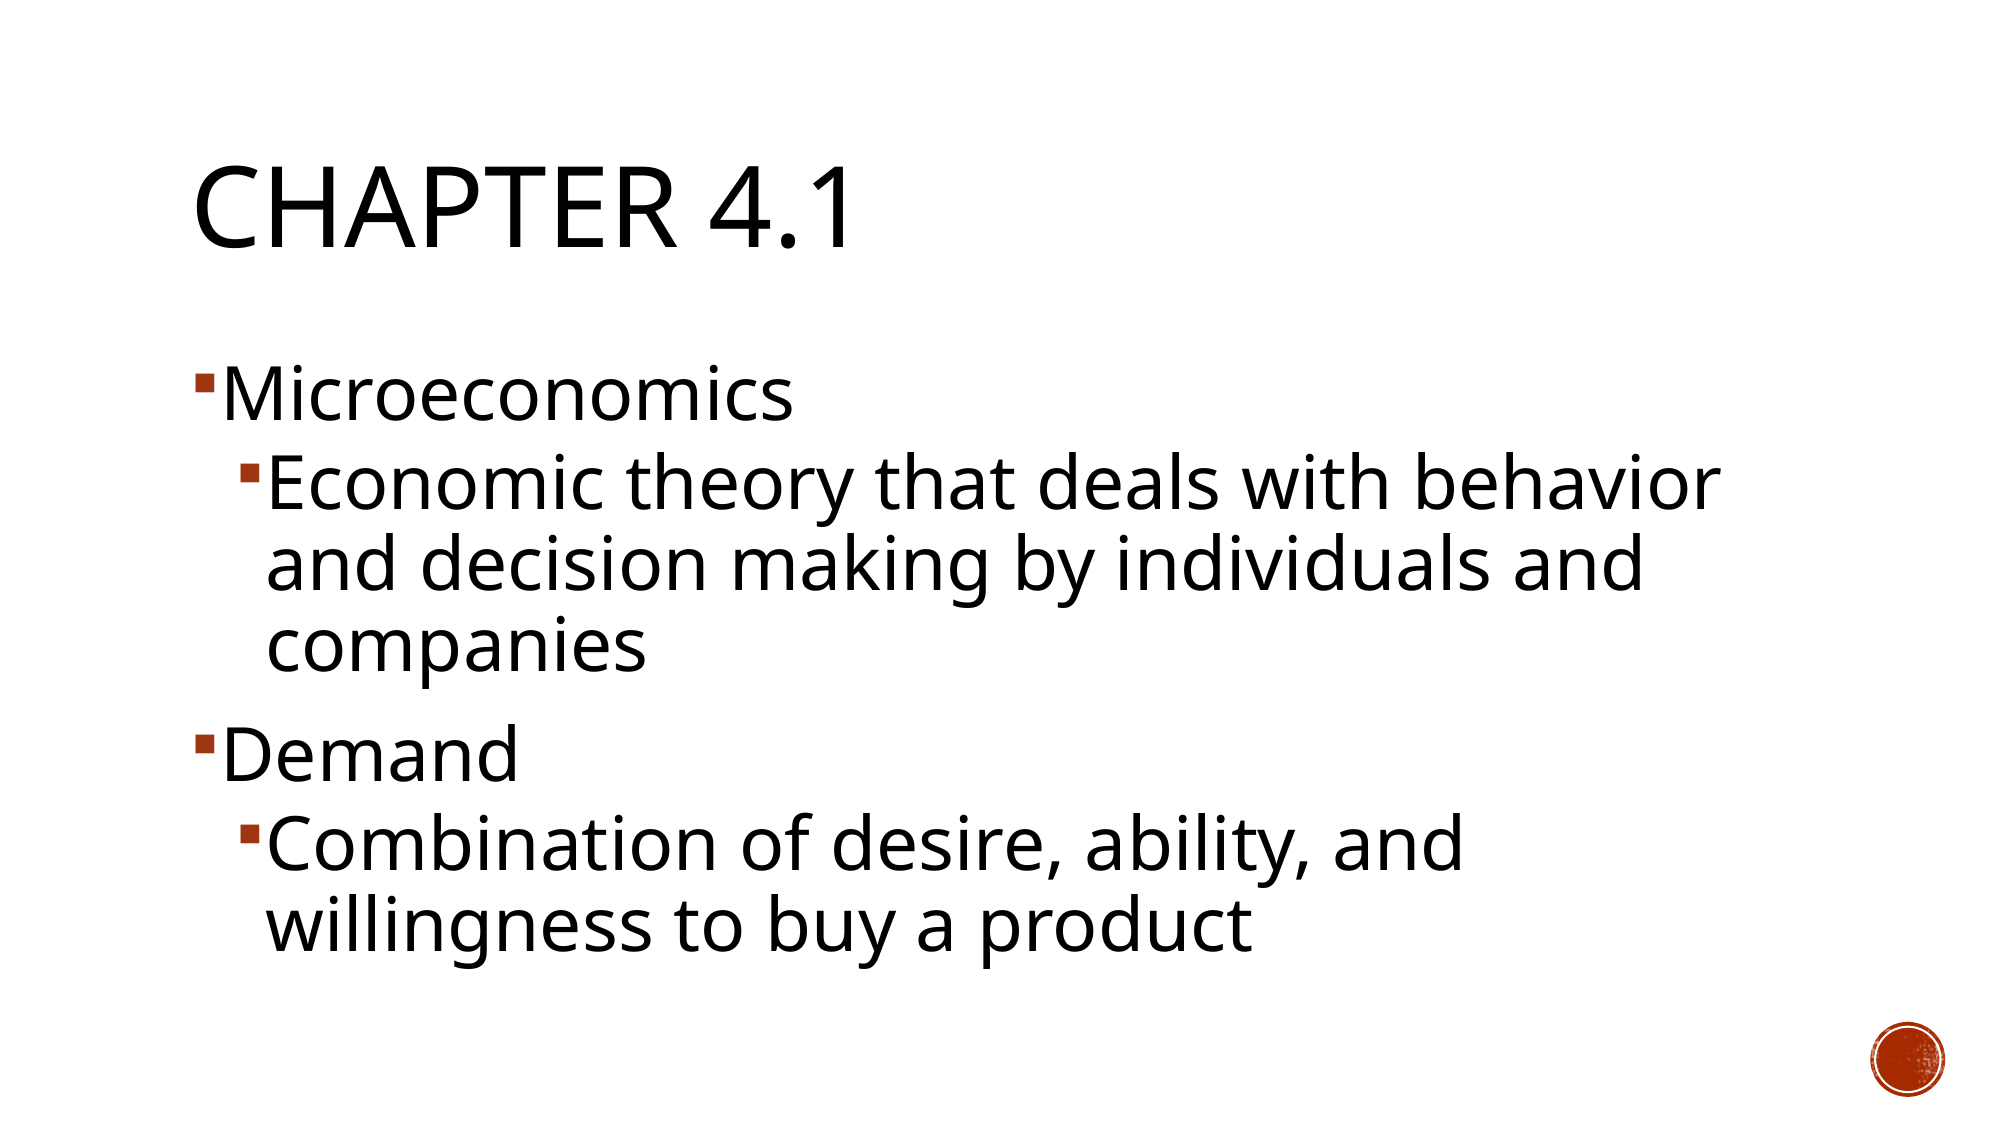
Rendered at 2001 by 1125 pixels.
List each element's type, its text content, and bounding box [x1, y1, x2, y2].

title Chapter 4.1 [175, 79, 1826, 344]
list Microeconomics Economic theory that deals with behavior and decision making by individuals and companies Demand Combination of desire, ability, and willingness to buy a product [175, 348, 1826, 1013]
